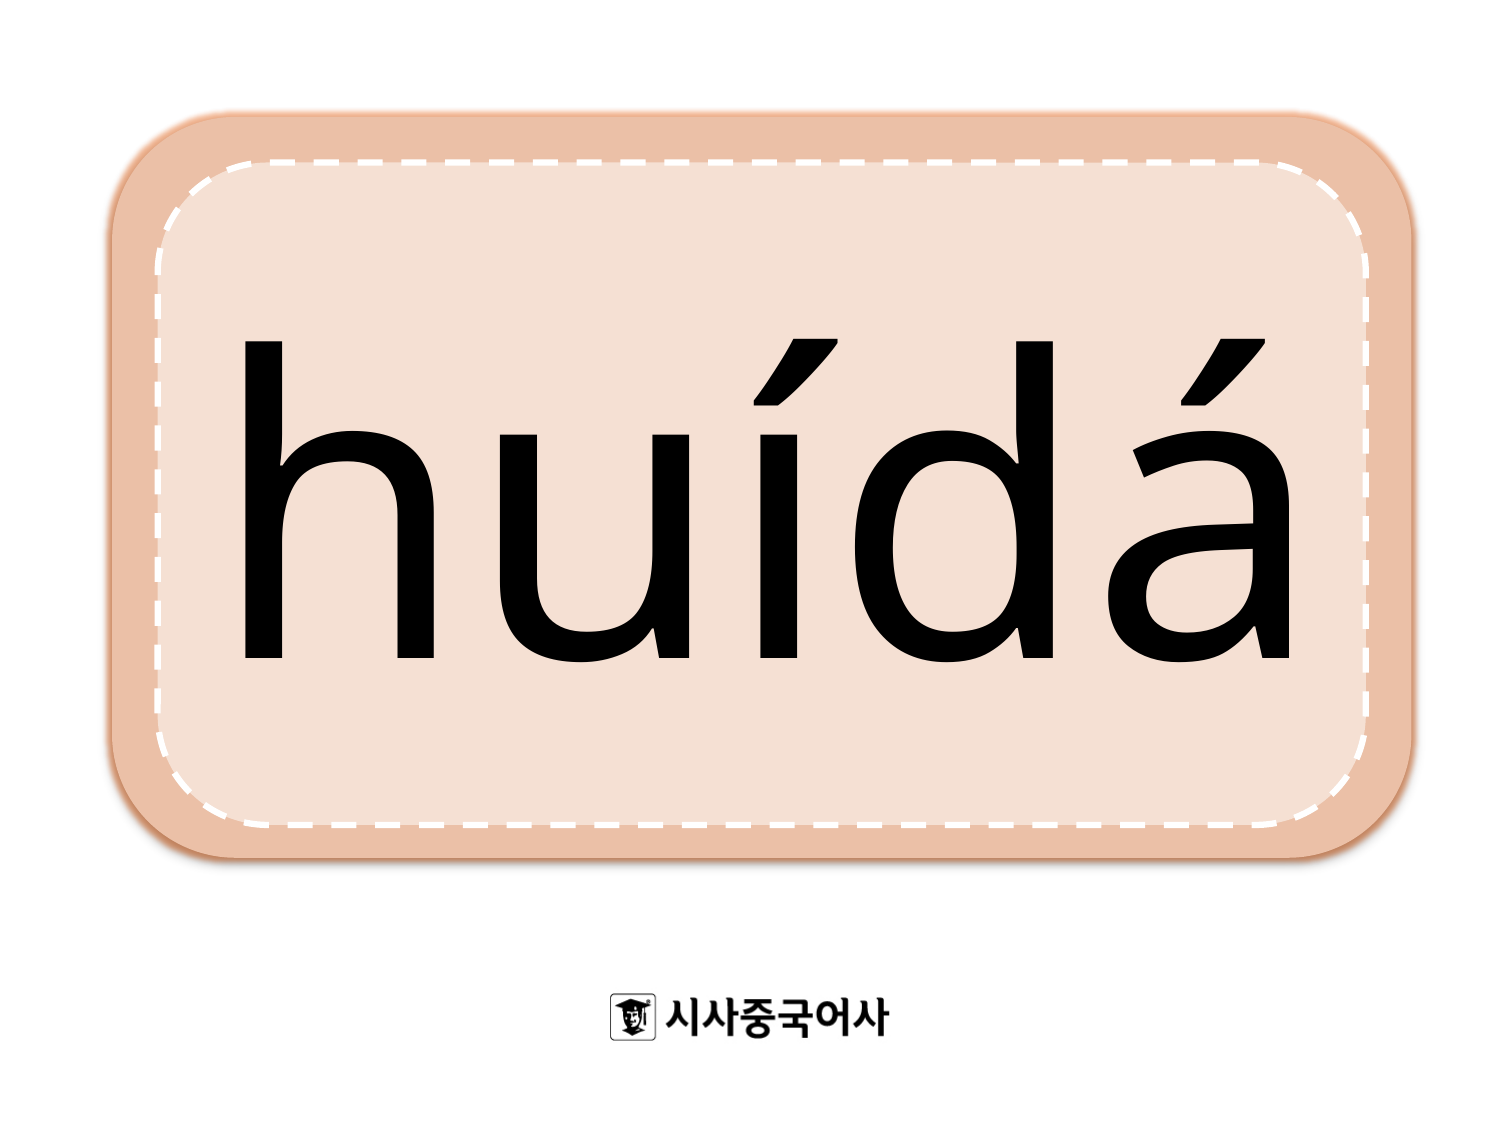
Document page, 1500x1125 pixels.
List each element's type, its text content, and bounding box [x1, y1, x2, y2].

picture [602, 987, 898, 1047]
text_box huídá [162, 160, 1371, 824]
